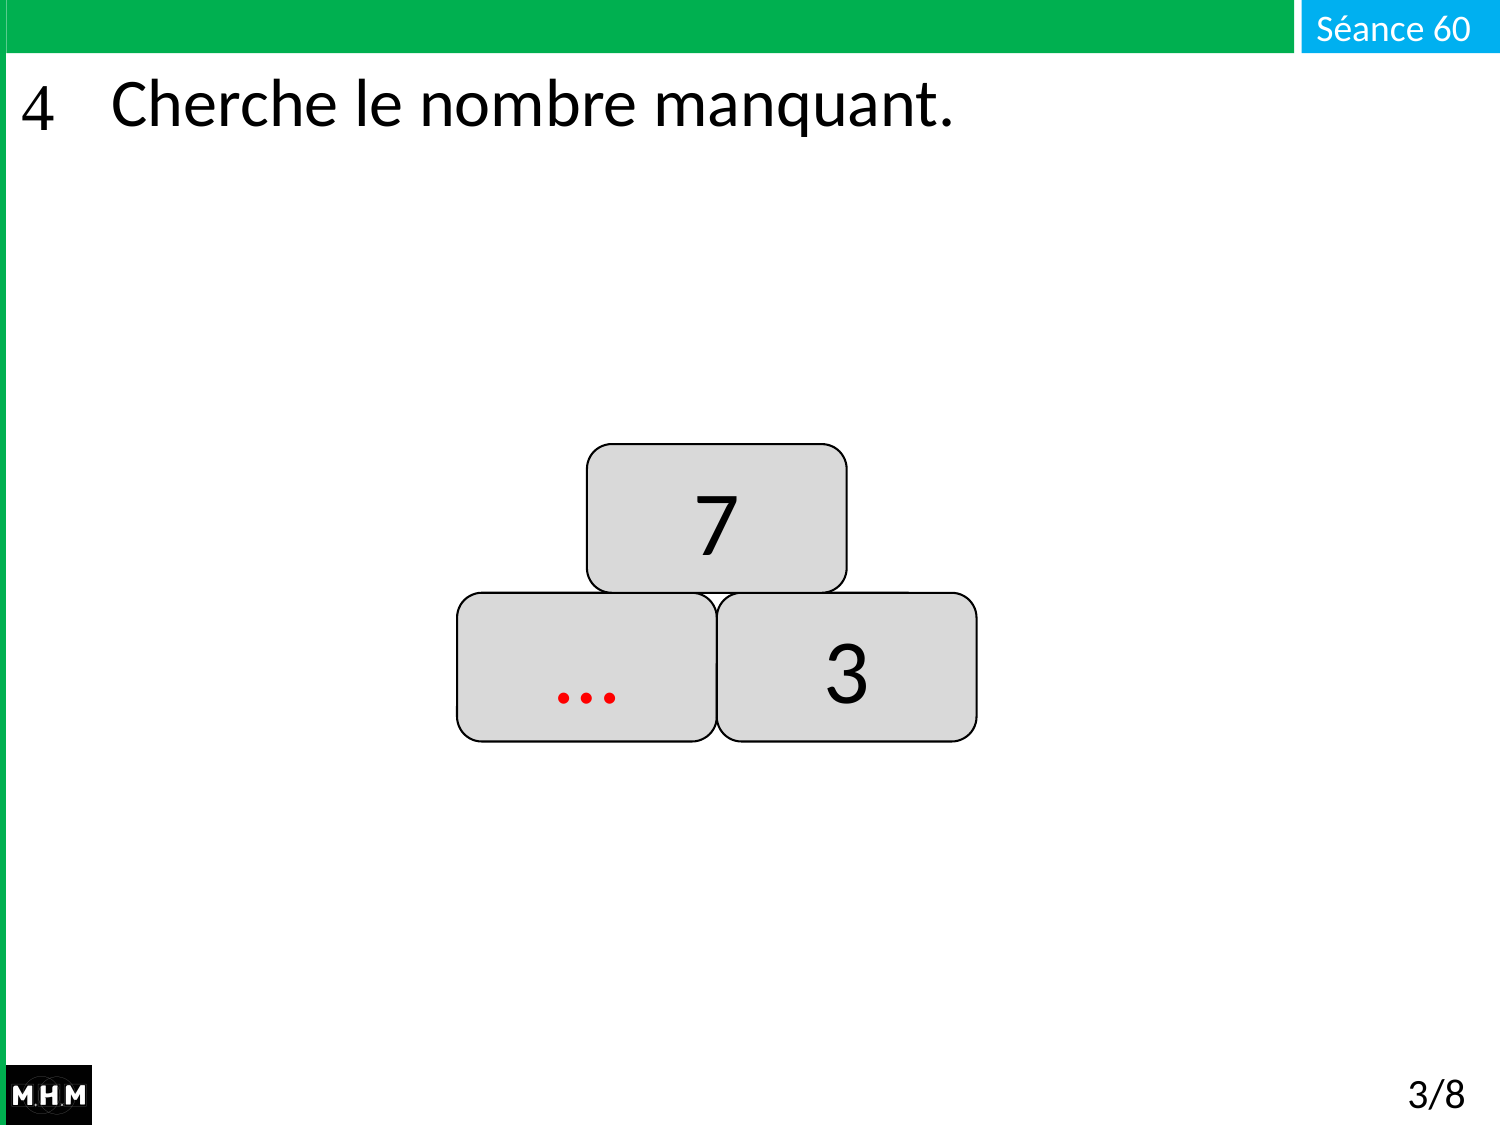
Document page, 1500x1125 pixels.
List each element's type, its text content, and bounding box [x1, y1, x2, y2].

picture [6, 1065, 92, 1125]
title Cherche le nombre manquant. [96, 60, 1391, 150]
text_box 7 [585, 443, 848, 594]
text_box … [455, 591, 717, 743]
text_box 3 [715, 591, 978, 743]
list 3/8 [1373, 1064, 1500, 1125]
